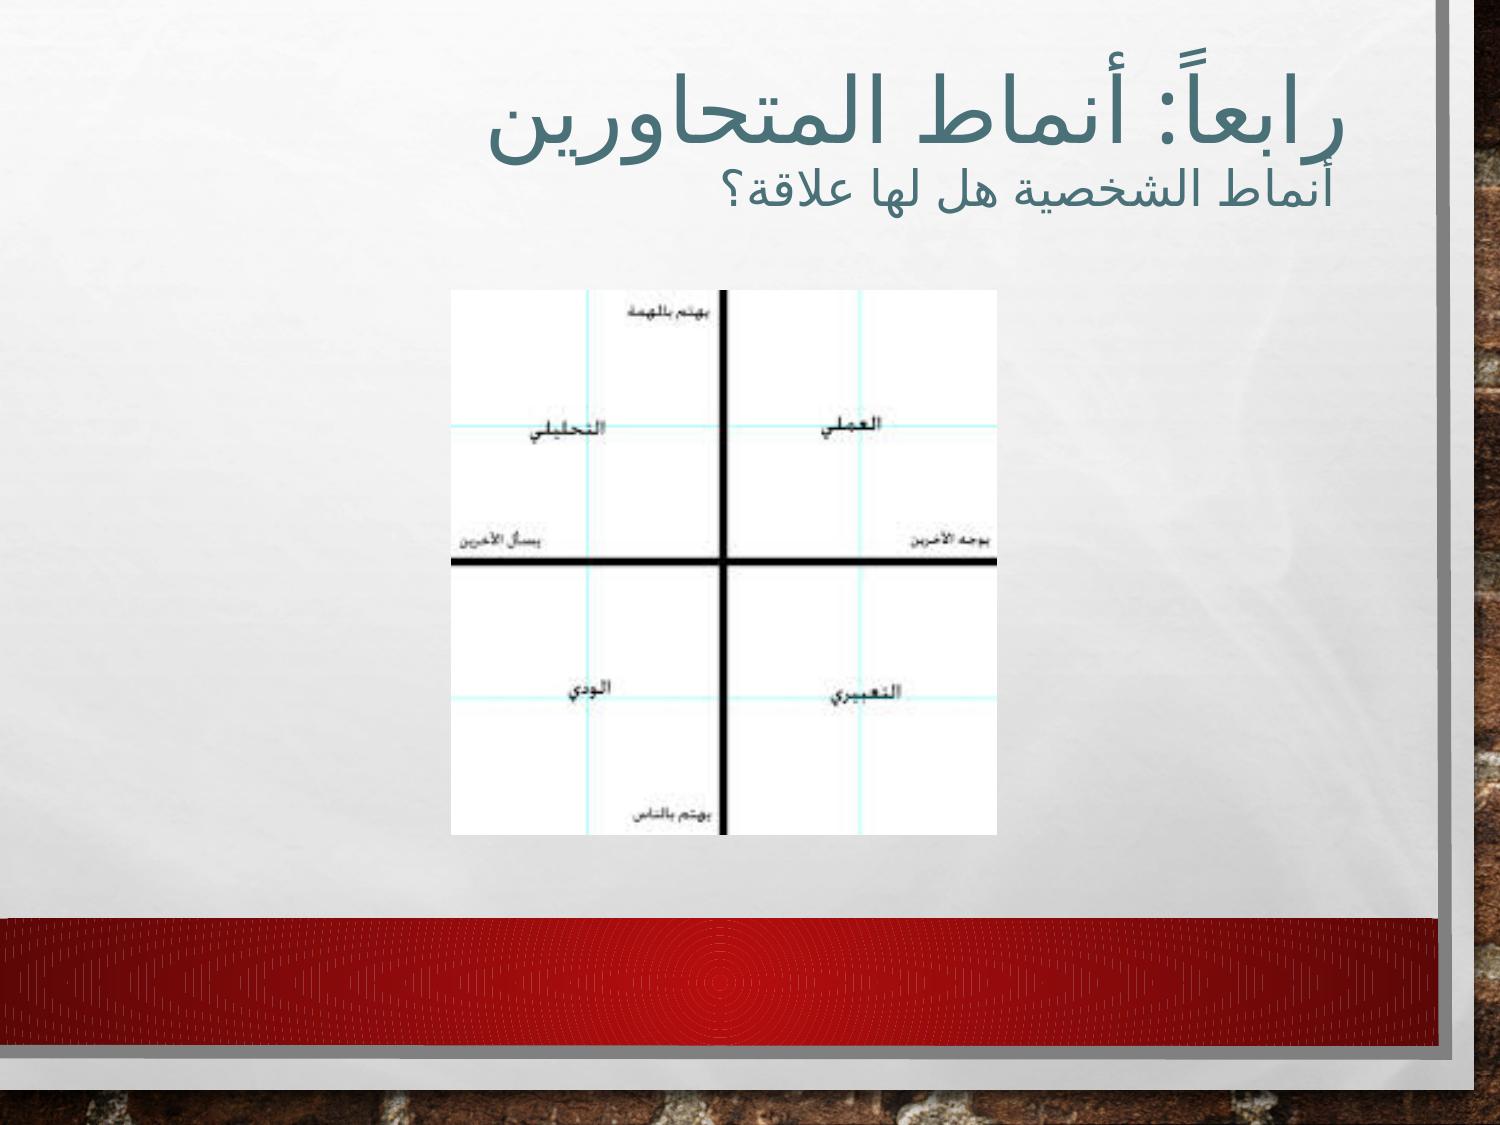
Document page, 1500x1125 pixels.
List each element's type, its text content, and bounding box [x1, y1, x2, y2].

title رابعاً: أنماط المتحاورين أنماط الشخصية هل لها علاقة؟ [84, 46, 1364, 236]
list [451, 290, 997, 836]
picture [0, 0, 1500, 1125]
